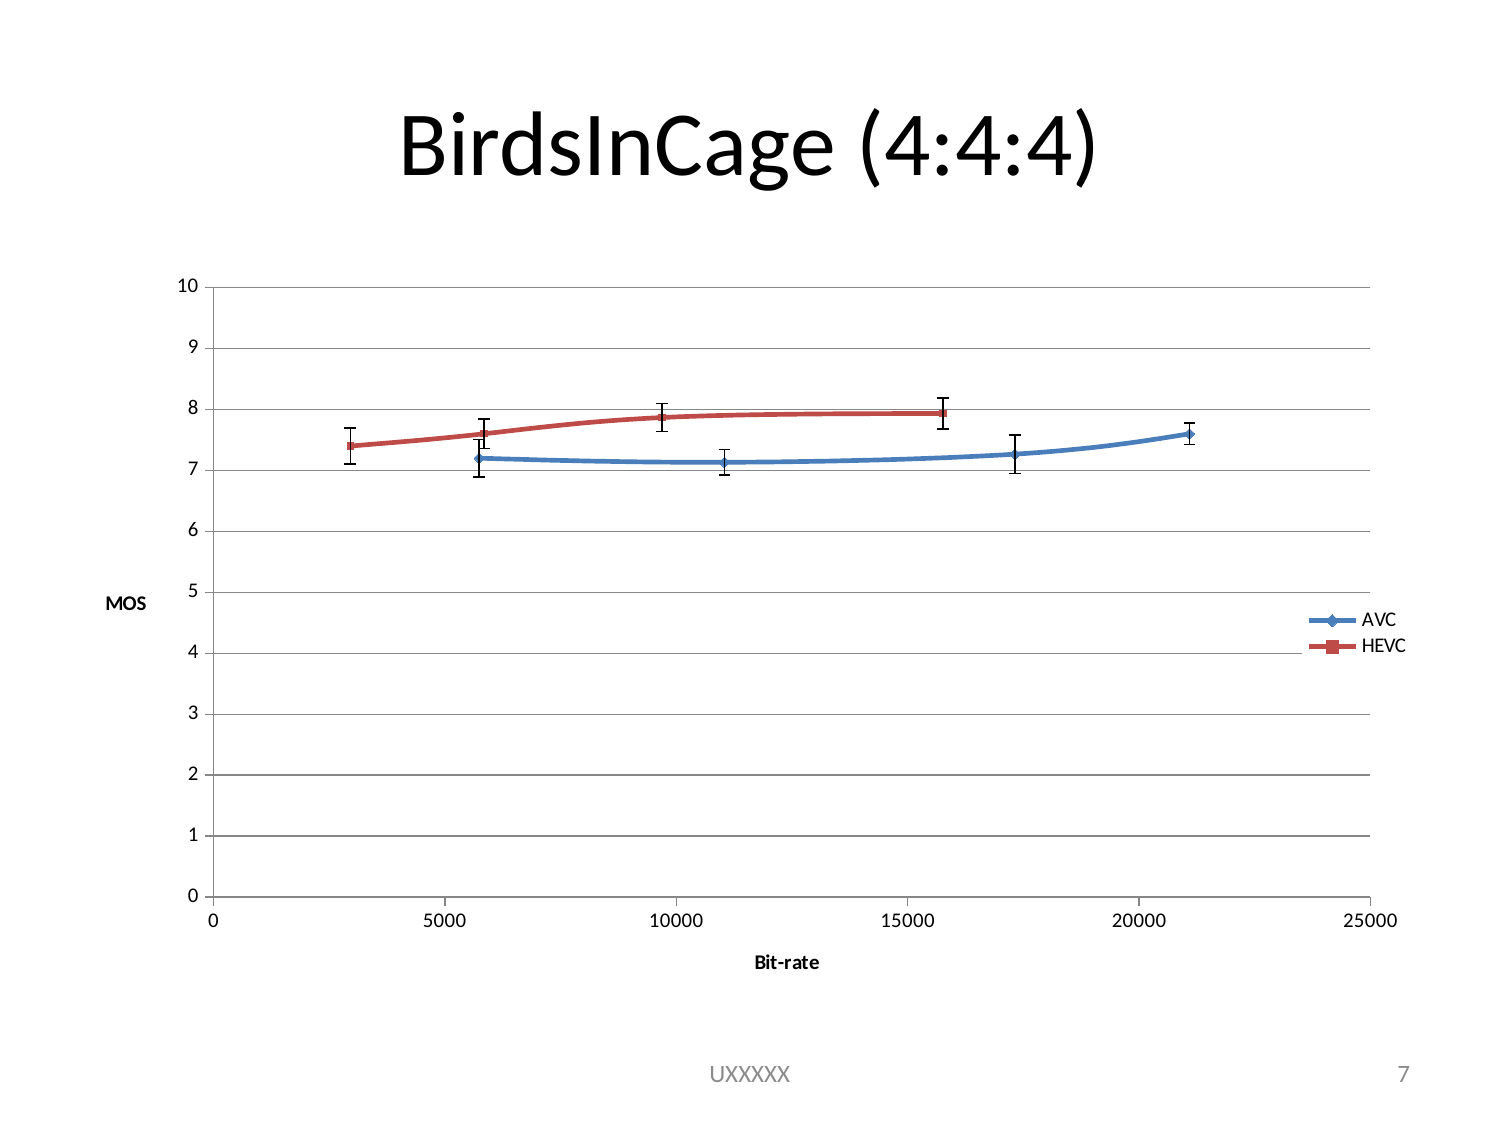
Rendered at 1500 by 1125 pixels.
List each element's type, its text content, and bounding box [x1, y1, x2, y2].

slide_number 7 [1074, 1042, 1425, 1103]
chart [74, 262, 1426, 1006]
title BirdsInCage (4:4:4) [75, 45, 1425, 233]
footer UXXXXX [512, 1042, 988, 1103]
